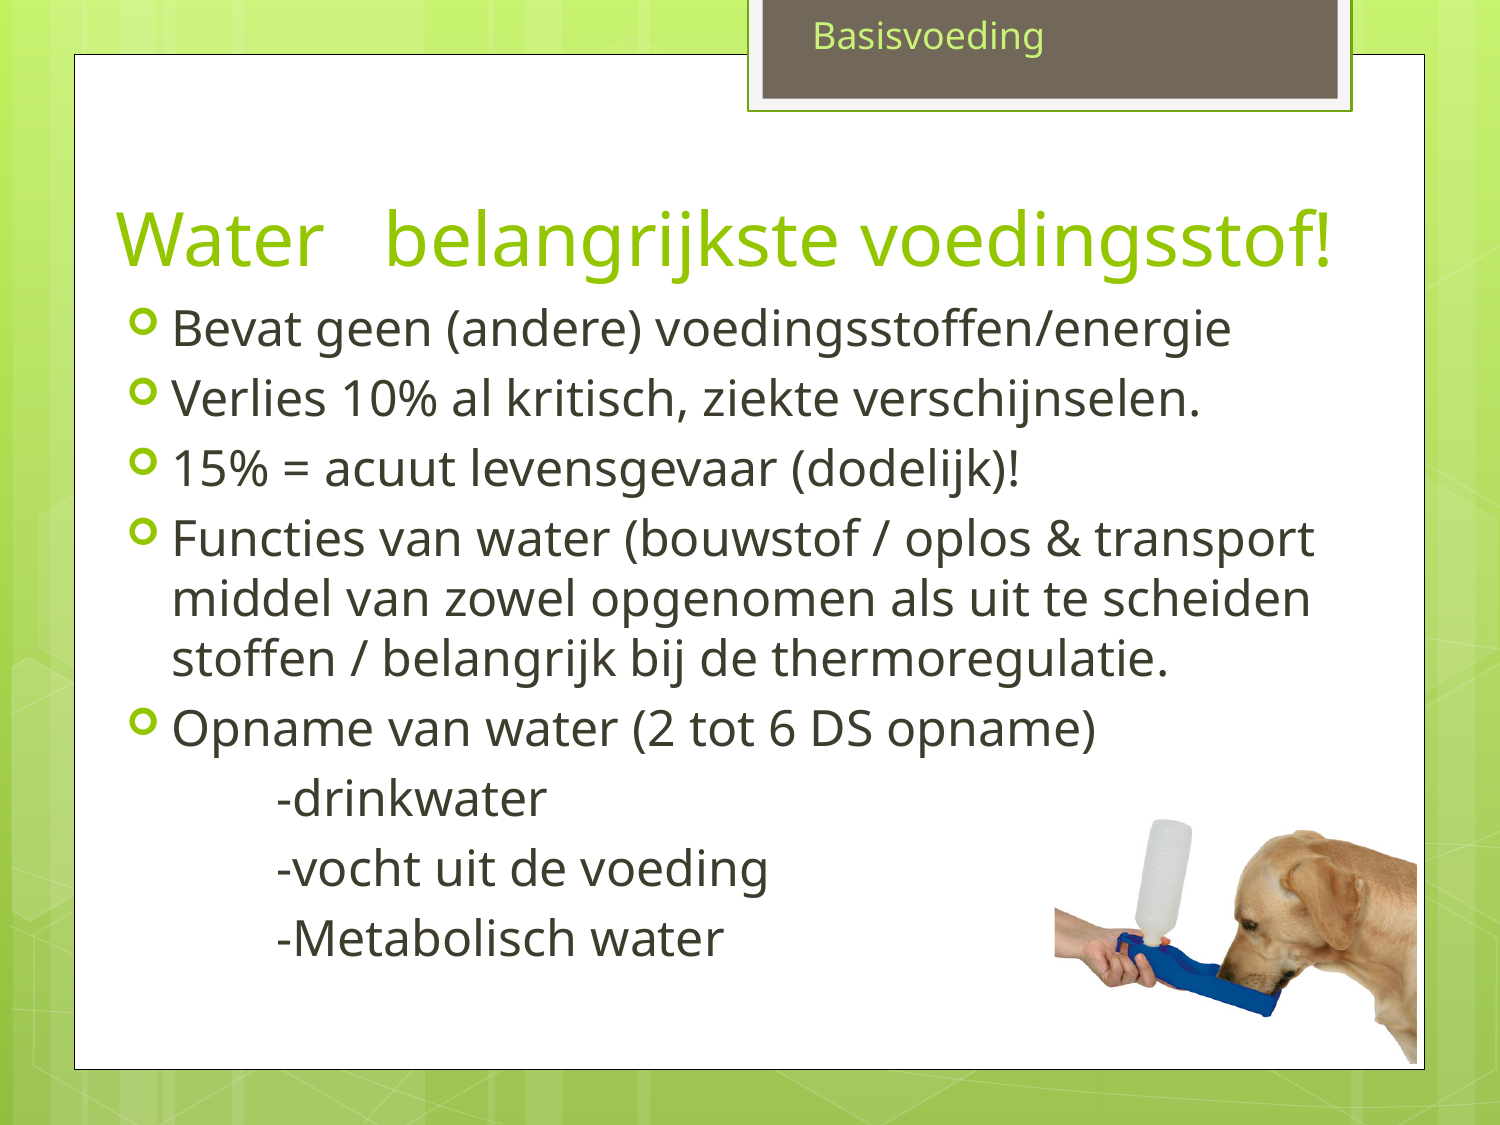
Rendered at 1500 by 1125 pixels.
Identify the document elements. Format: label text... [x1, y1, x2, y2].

picture [1054, 798, 1418, 1064]
title Water belangrijkste voedingsstof! [100, 111, 1412, 288]
list Bevat geen (andere) voedingsstoffen/energie Verlies 10% al kritisch, ziekte verschijnselen. 15% = acuut levensgevaar (dodelijk)! Functies van water (bouwstof / oplos & transport middel van zowel opgenomen als uit te scheiden stoffen / belangrijk bij de thermoregulatie. Opname van water (2 tot 6 DS opname) -drinkwater -vocht uit de voeding -Metabolisch water [100, 288, 1417, 1064]
text_box Basisvoeding [797, 4, 1223, 65]
